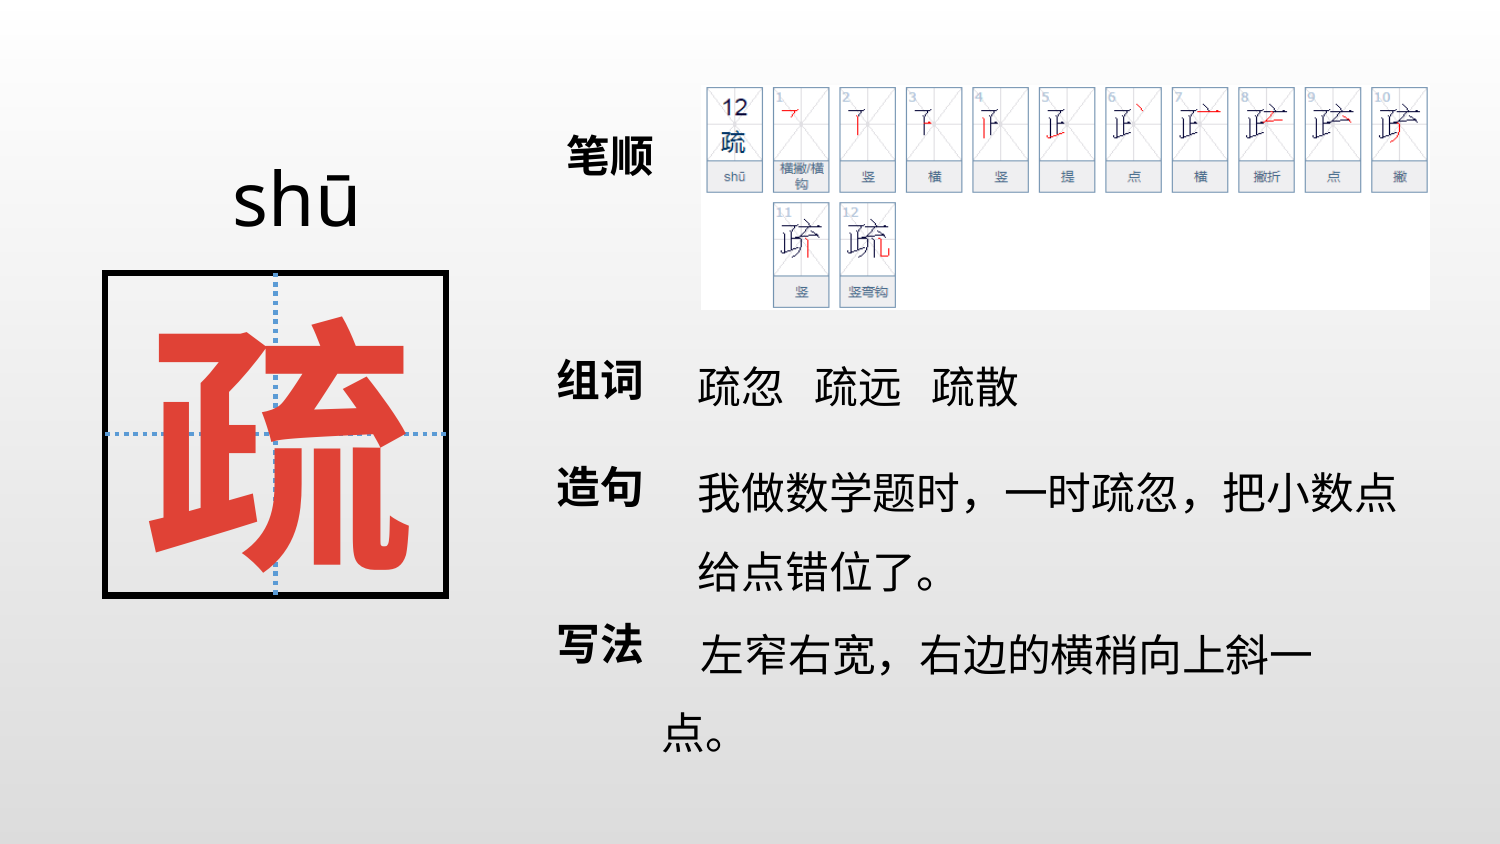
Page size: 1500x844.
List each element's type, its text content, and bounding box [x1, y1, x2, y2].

text_box 我做数学题时，一时疏忽，把小数点给点错位了。 [686, 433, 1415, 603]
text_box 疏 [133, 272, 482, 609]
text_box 左窄右宽，右边的横稍向上斜一点。 [649, 595, 1378, 765]
text_box shū [221, 146, 424, 248]
text_box 组词 [545, 347, 686, 411]
text_box 写法 [545, 611, 649, 676]
text_box 造句 [545, 454, 667, 519]
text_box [105, 272, 447, 596]
text_box 疏忽 疏远 疏散 [686, 335, 1134, 422]
text_box 笔顺 [555, 122, 677, 187]
picture [701, 85, 1430, 310]
